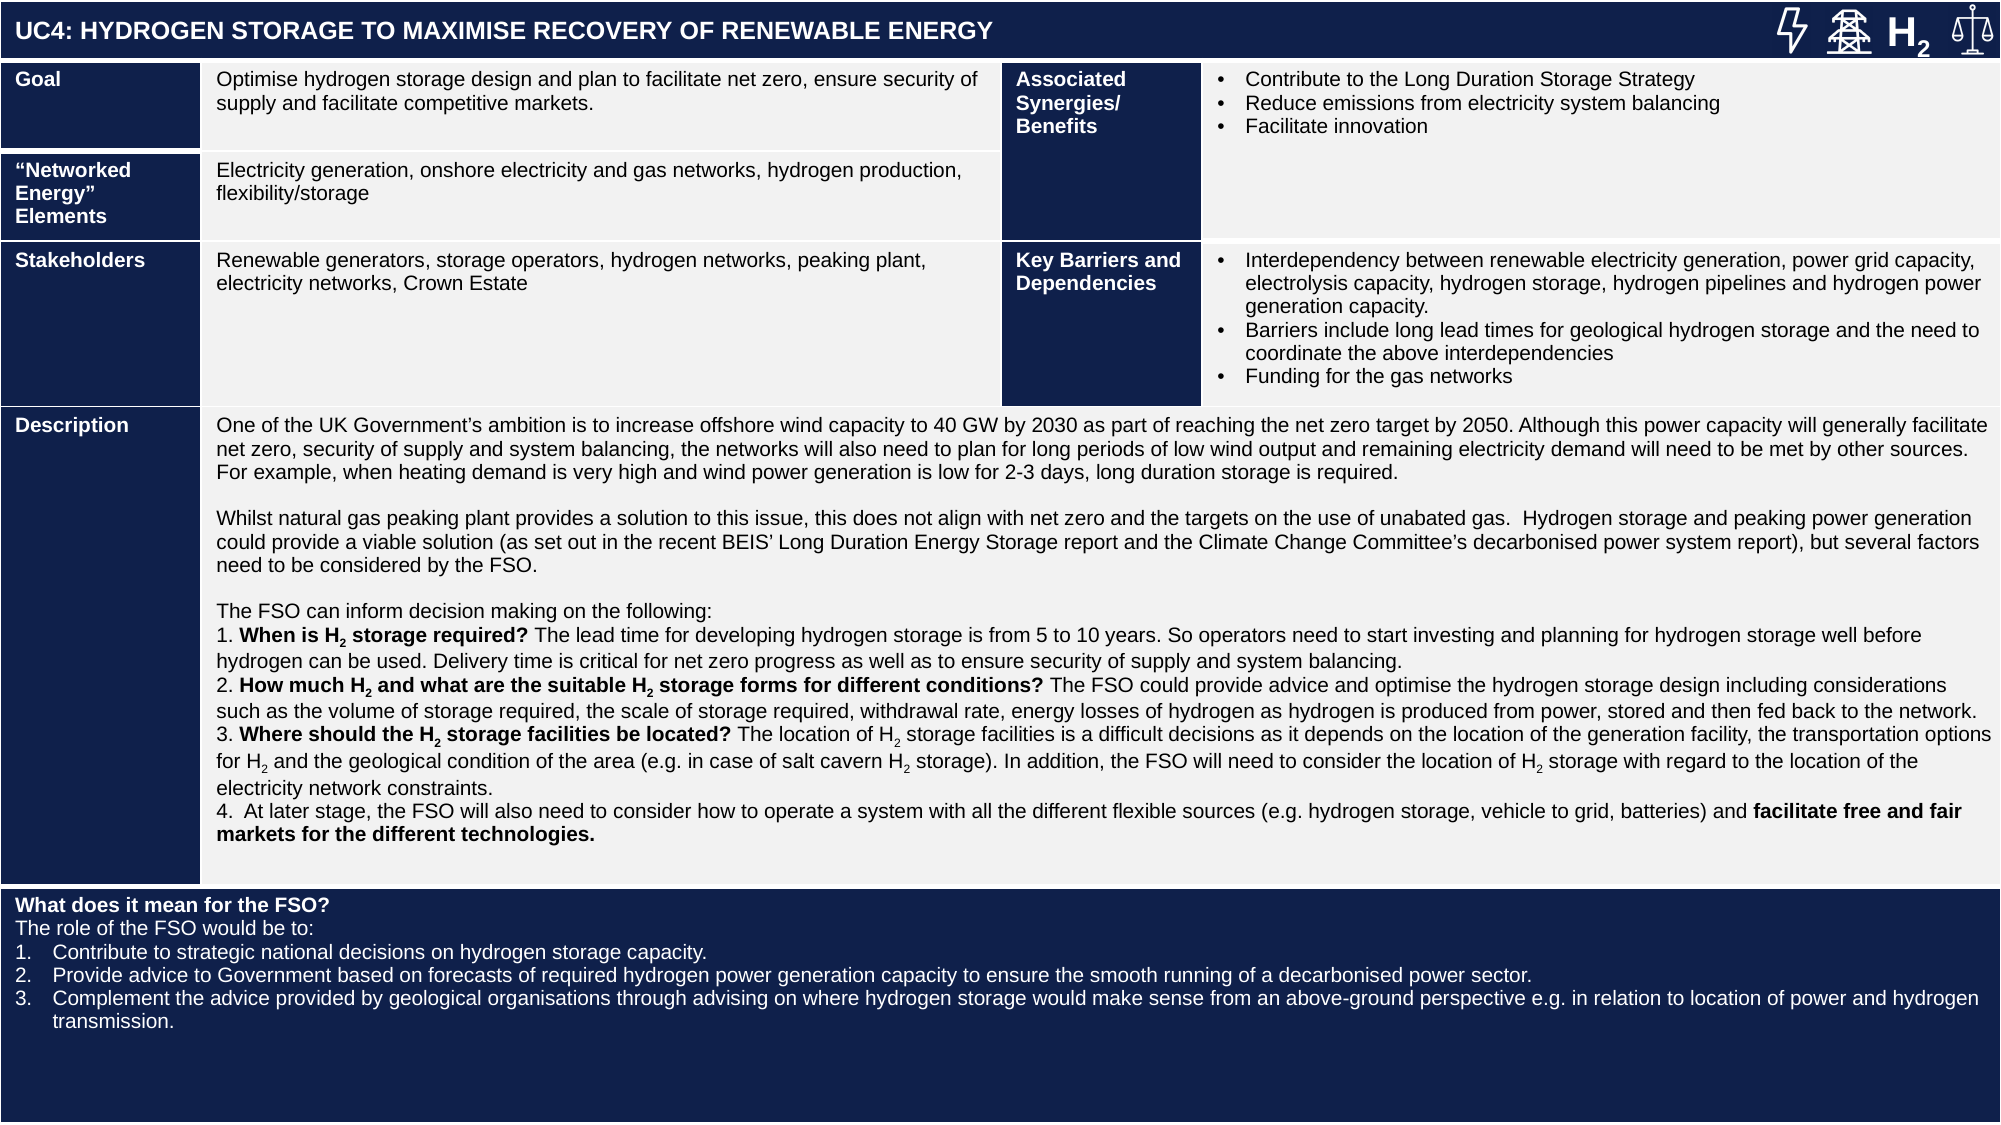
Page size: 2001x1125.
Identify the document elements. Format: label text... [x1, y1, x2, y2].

table_cell Interdependency between renewable electricity generation, power grid capacity, electrolysis capacity, hydrogen storage, hydrogen pipelines and hydrogen power generation capacity. Barriers include long lead times for geological hydrogen storage and the need to coordinate the above interdependencies Funding for the gas networks [1203, 244, 2000, 406]
table_cell Electricity generation, onshore electricity and gas networks, hydrogen production, flexibility/storage [202, 152, 1000, 240]
table_cell Optimise hydrogen storage design and plan to facilitate net zero, ensure security of supply and facilitate competitive markets. [202, 63, 1000, 150]
table_cell Description [1, 407, 200, 884]
picture [1948, 4, 1997, 56]
picture [1771, 3, 1811, 56]
table_cell Key Barriers and Dependencies [1002, 242, 1201, 406]
table_header UC4: HYDROGEN STORAGE TO MAXIMISE RECOVERY OF RENEWABLE ENERGY [1, 2, 1772, 58]
table_cell One of the UK Government’s ambition is to increase offshore wind capacity to 40 GW by 2030 as part of reaching the net zero target by 2050. Although this power capacity will generally facilitate net zero, security of supply and system balancing, the networks will also need to plan for long periods of low wind output and remaining electricity demand will need to be met by other sources. For example, when heating demand is very high and wind power generation is low for 2-3 days, long duration storage is required. Whilst natural gas peaking plant provides a solution to this issue, this does not align with net zero and the targets on the use of unabated gas. Hydrogen storage and peaking power generation could provide a viable solution (as set out in the recent BEIS’ Long Duration Energy Storage report and the Climate Change Committee’s decarbonised power system report), but several factors need to be considered by the FSO. The FSO can inform decision making on the following: 1. When is H2 storage required? The lead time for developing hydrogen storage is from 5 to 10 years. So operators need to start investing and planning for hydrogen storage well before hydrogen can be used. Delivery time is critical for net zero progress as well as to ensure security of supply and system balancing. 2. How much H2 and what are the suitable H2 storage forms for different conditions? The FSO could provide advice and optimise the hydrogen storage design including considerations such as the volume of storage required, the scale of storage required, withdrawal rate, energy losses of hydrogen as hydrogen is produced from power, stored and then fed back to the network. 3. Where should the H2 storage facilities be located? The location of H2 storage facilities is a difficult decisions as it depends on the location of the generation facility, the transportation options for H2 and the geological condition of the area (e.g. in case of salt cavern H2 storage). In addition, the FSO will need to consider the location of H2 storage with regard to the location of the electricity network constraints. 4. At later stage, the FSO will also need to consider how to operate a system with all the different flexible sources (e.g. hydrogen storage, vehicle to grid, batteries) and facilitate free and fair markets for the different technologies. [202, 407, 2000, 884]
table_cell What does it mean for the FSO? The role of the FSO would be to: Contribute to strategic national decisions on hydrogen storage capacity. Provide advice to Government based on forecasts of required hydrogen power generation capacity to ensure the smooth running of a decarbonised power sector. Complement the advice provided by geological organisations through advising on where hydrogen storage would make sense from an above-ground perspective e.g. in relation to location of power and hydrogen transmission. [1, 889, 2000, 1122]
table_cell “Networked Energy” Elements [1, 154, 200, 240]
table_cell Contribute to the Long Duration Storage Strategy Reduce emissions from electricity system balancing Facilitate innovation [1203, 63, 2000, 238]
table_header UC4: HYDROGEN STORAGE TO MAXIMISE RECOVERY OF RENEWABLE ENERGY [1809, 2, 2000, 58]
picture [1824, 5, 1873, 56]
table_cell Goal [1, 63, 200, 148]
table_cell Associated Synergies/ Benefits [1002, 63, 1201, 240]
text_box H2 [1886, 5, 1935, 63]
table_cell Renewable generators, storage operators, hydrogen networks, peaking plant, electricity networks, Crown Estate [202, 242, 1000, 406]
table_cell Stakeholders [1, 242, 200, 406]
